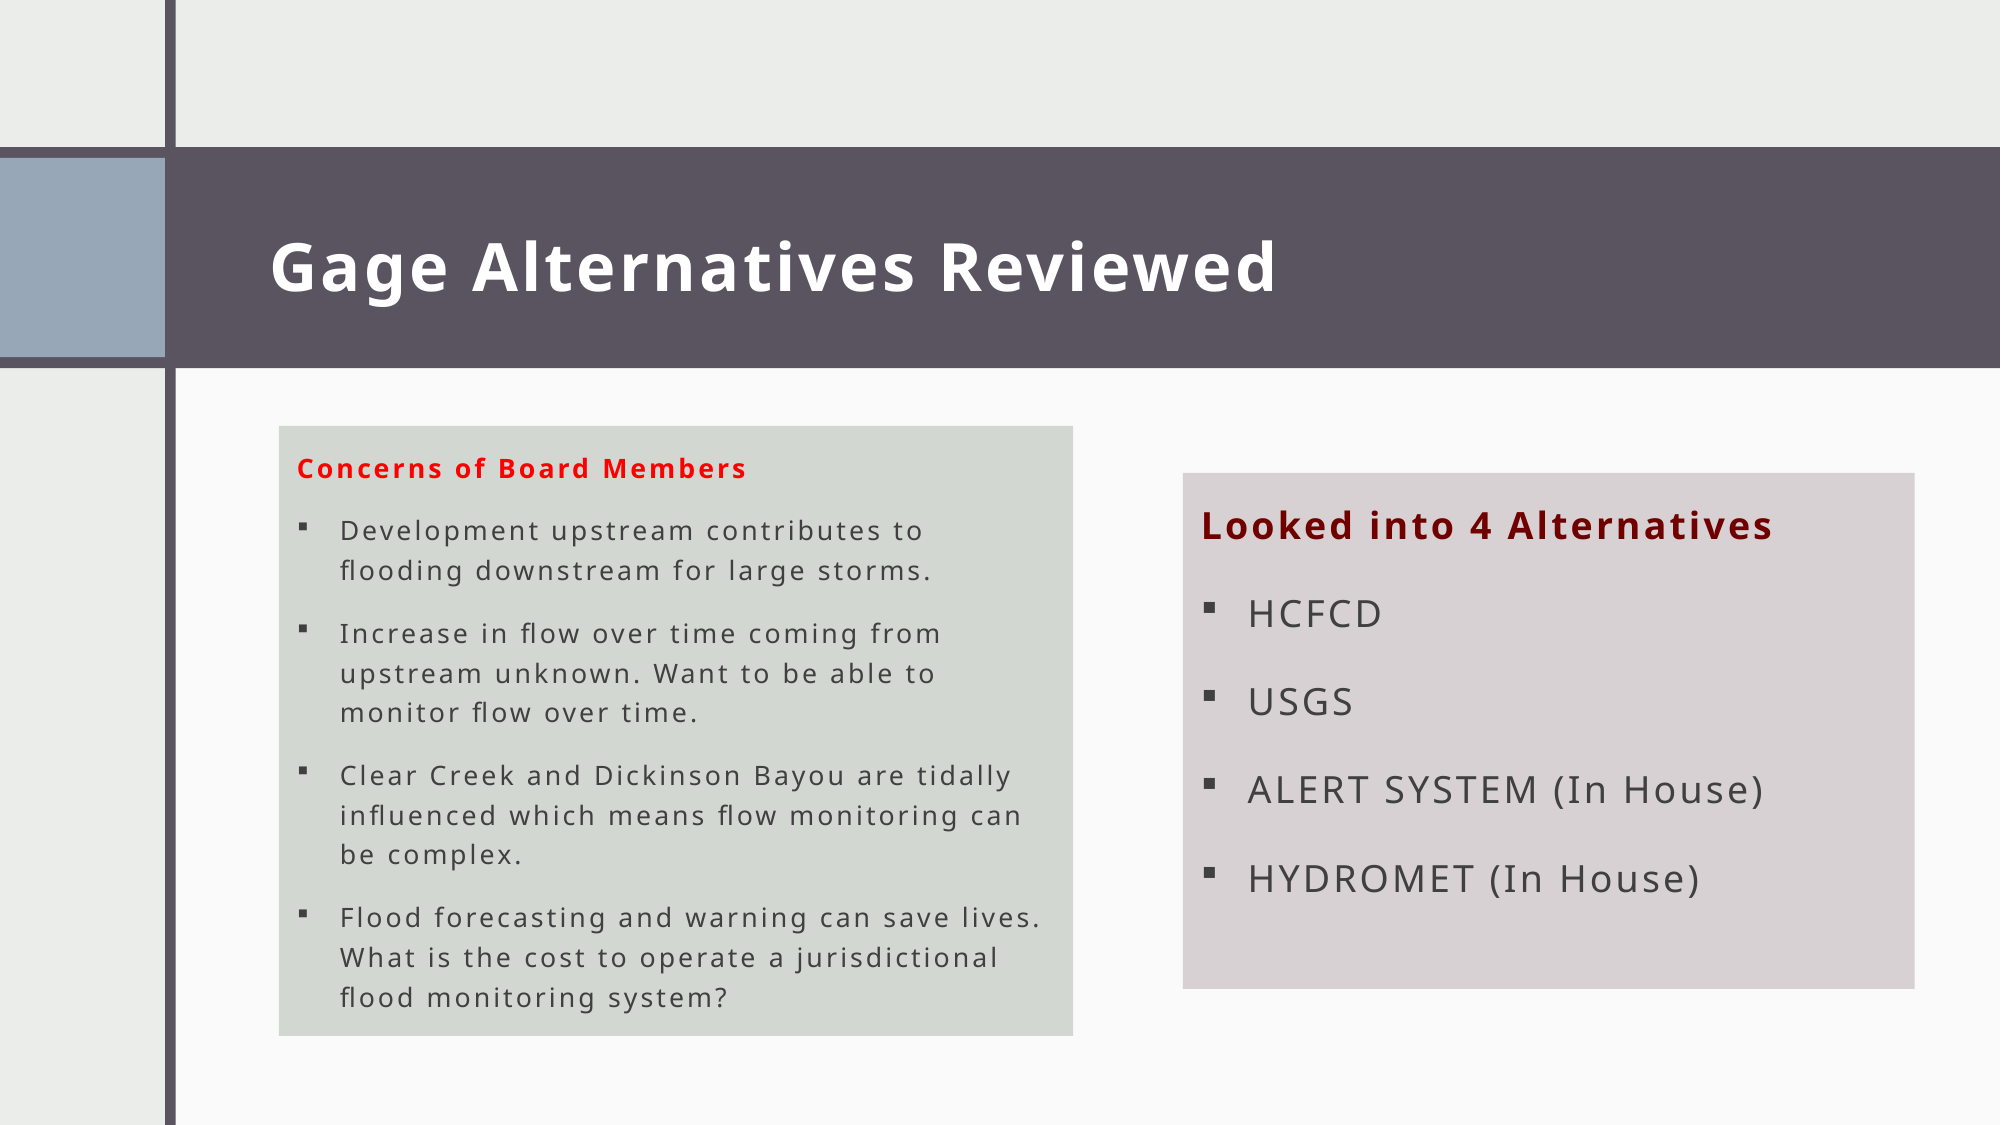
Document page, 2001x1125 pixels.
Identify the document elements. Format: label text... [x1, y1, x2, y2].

list Looked into 4 Alternatives HCFCD USGS ALERT SYSTEM (In House) HYDROMET (In House) [1182, 472, 1915, 989]
list Concerns of Board Members Development upstream contributes to flooding downstream for large storms. Increase in flow over time coming from upstream unknown. Want to be able to monitor flow over time. Clear Creek and Dickinson Bayou are tidally influenced which means flow monitoring can be complex. Flood forecasting and warning can save lives. What is the cost to operate a jurisdictional flood monitoring system? [278, 425, 1074, 1036]
title Gage Alternatives Reviewed [251, 157, 1895, 358]
